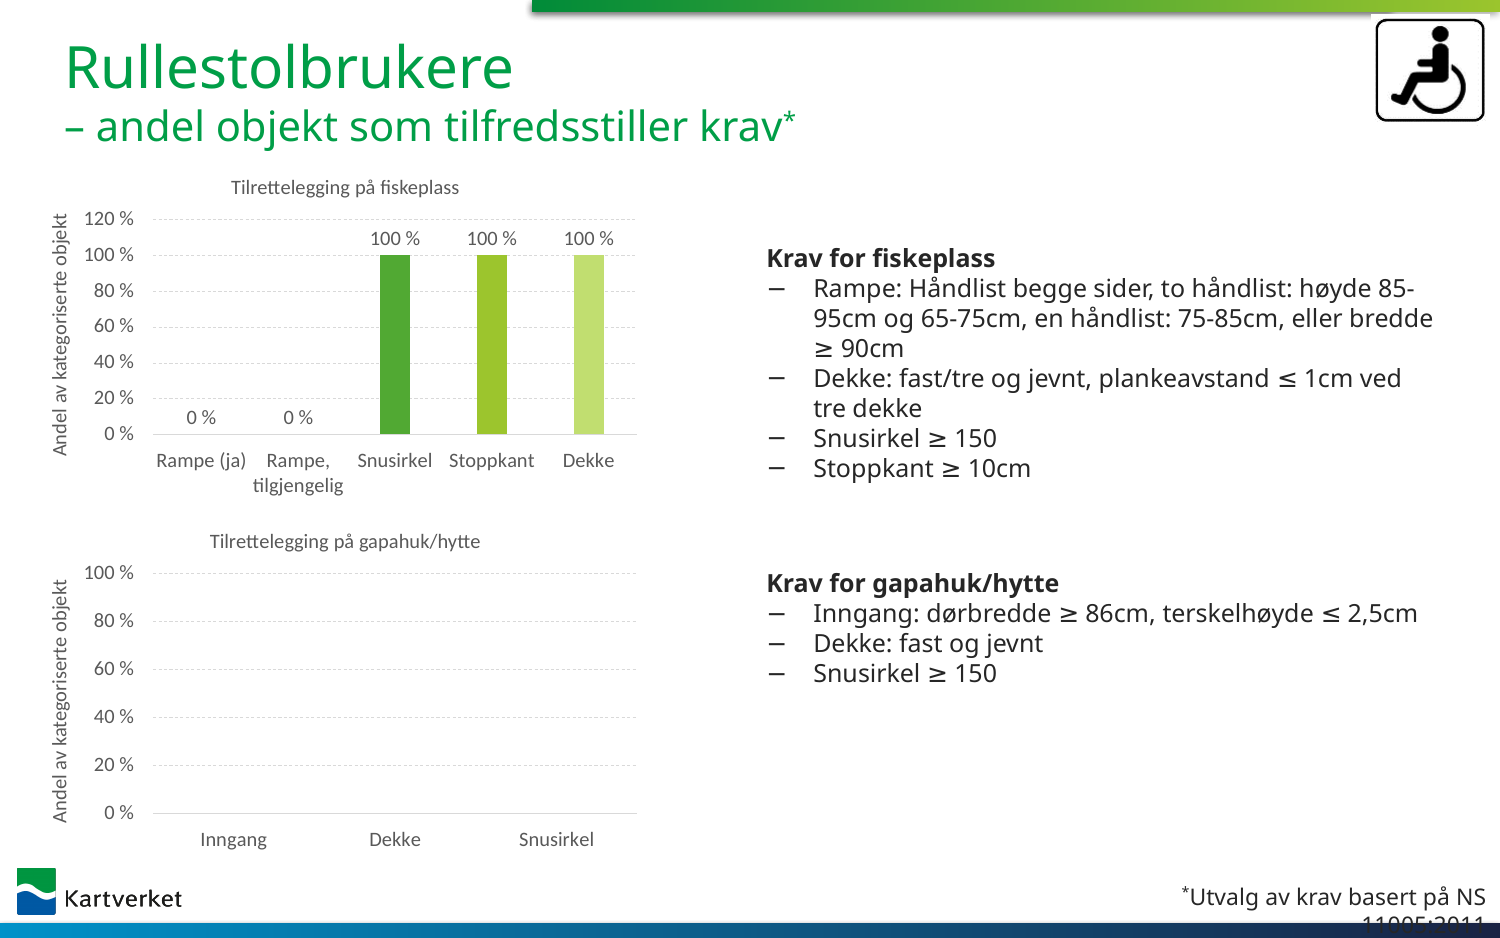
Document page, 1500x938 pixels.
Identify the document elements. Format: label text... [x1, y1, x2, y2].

picture [1371, 13, 1491, 127]
text_box *Utvalg av krav basert på NS 11005:2011 [1068, 873, 1500, 938]
picture [41, 520, 650, 859]
text_box Krav for gapahuk/hytte Inngang: dørbredde ≥ 86cm, terskelhøyde ≤ 2,5cm Dekke: fast og jevnt Snusirkel ≥ 150 [751, 560, 1452, 695]
picture [41, 166, 650, 505]
text_box Krav for fiskeplass Rampe: Håndlist begge sider, to håndlist: høyde 85-95cm og 65-75cm, en håndlist: 75-85cm, eller bredde ≥ 90cm Dekke: fast/tre og jevnt, plankeavstand ≤ 1cm ved tre dekke Snusirkel ≥ 150 Stoppkant ≥ 10cm [751, 235, 1452, 490]
text_box Rullestolbrukere – andel objekt som tilfredsstiller krav* [49, 29, 1431, 158]
